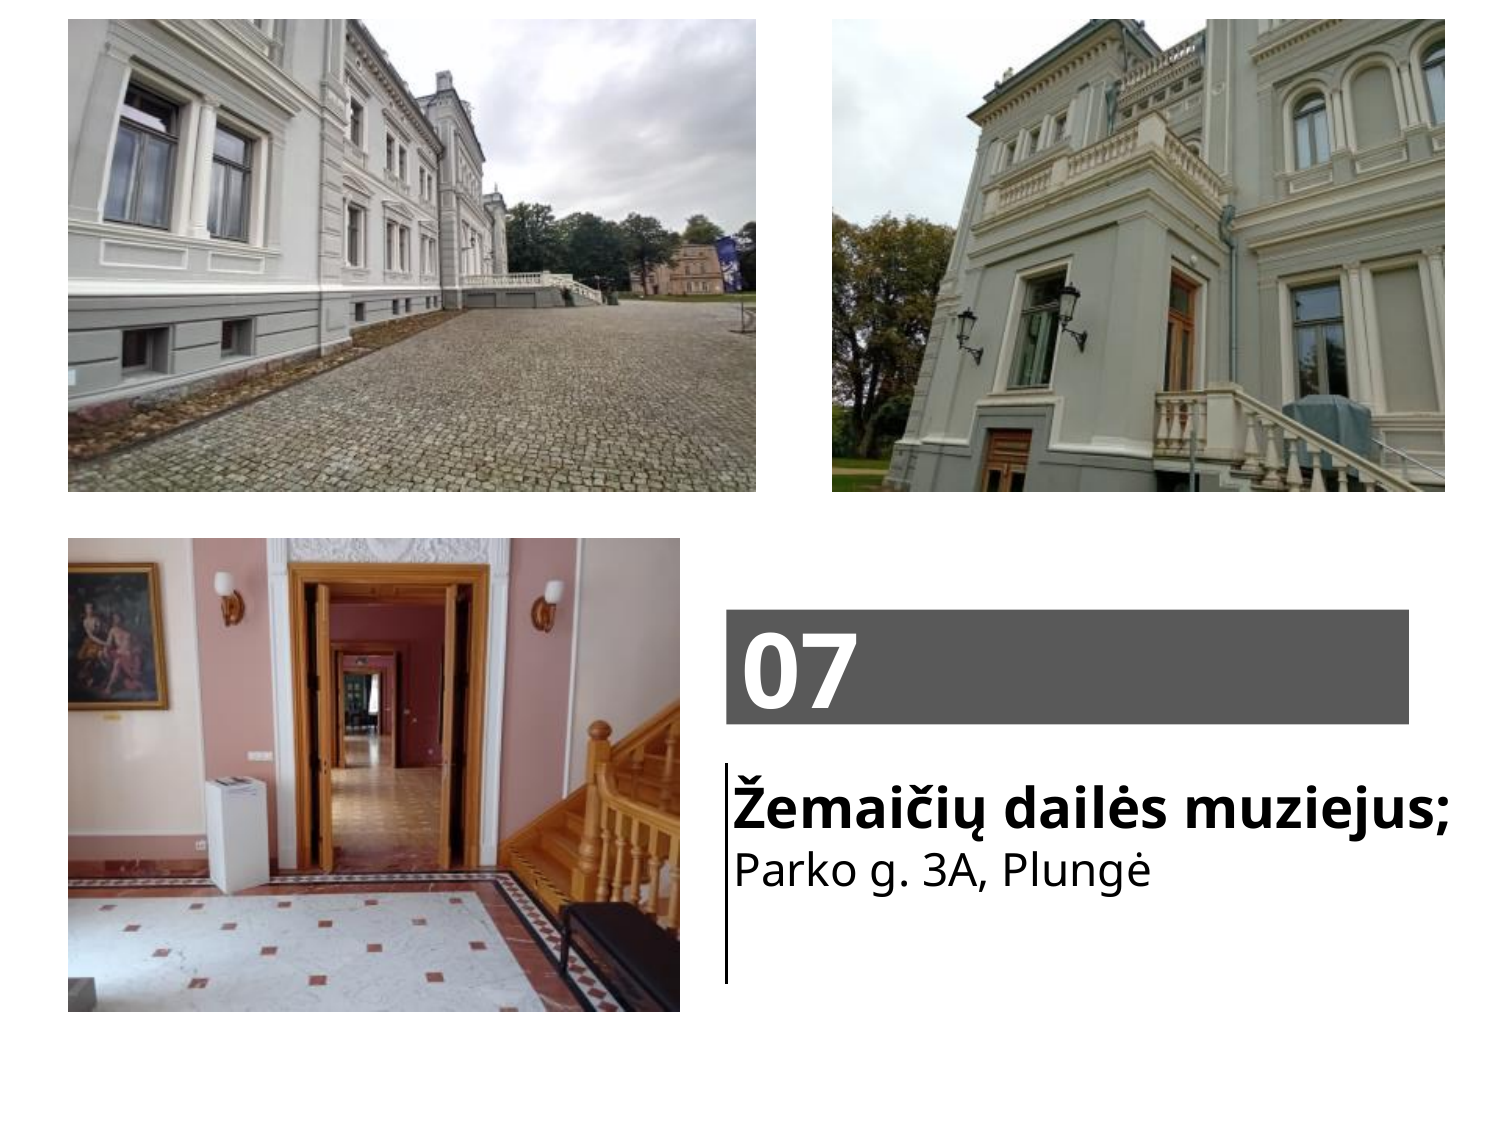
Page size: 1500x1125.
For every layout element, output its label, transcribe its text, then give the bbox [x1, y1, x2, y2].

picture [68, 538, 680, 1012]
text_box Žemaičių dailės muziejus; Parko g. 3A, Plungė [718, 765, 725, 903]
text_box 07 [726, 609, 1409, 725]
picture [68, 18, 756, 492]
text_box Žemaičių dailės muziejus; Parko g. 3A, Plungė [728, 765, 1469, 903]
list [832, 18, 1446, 492]
